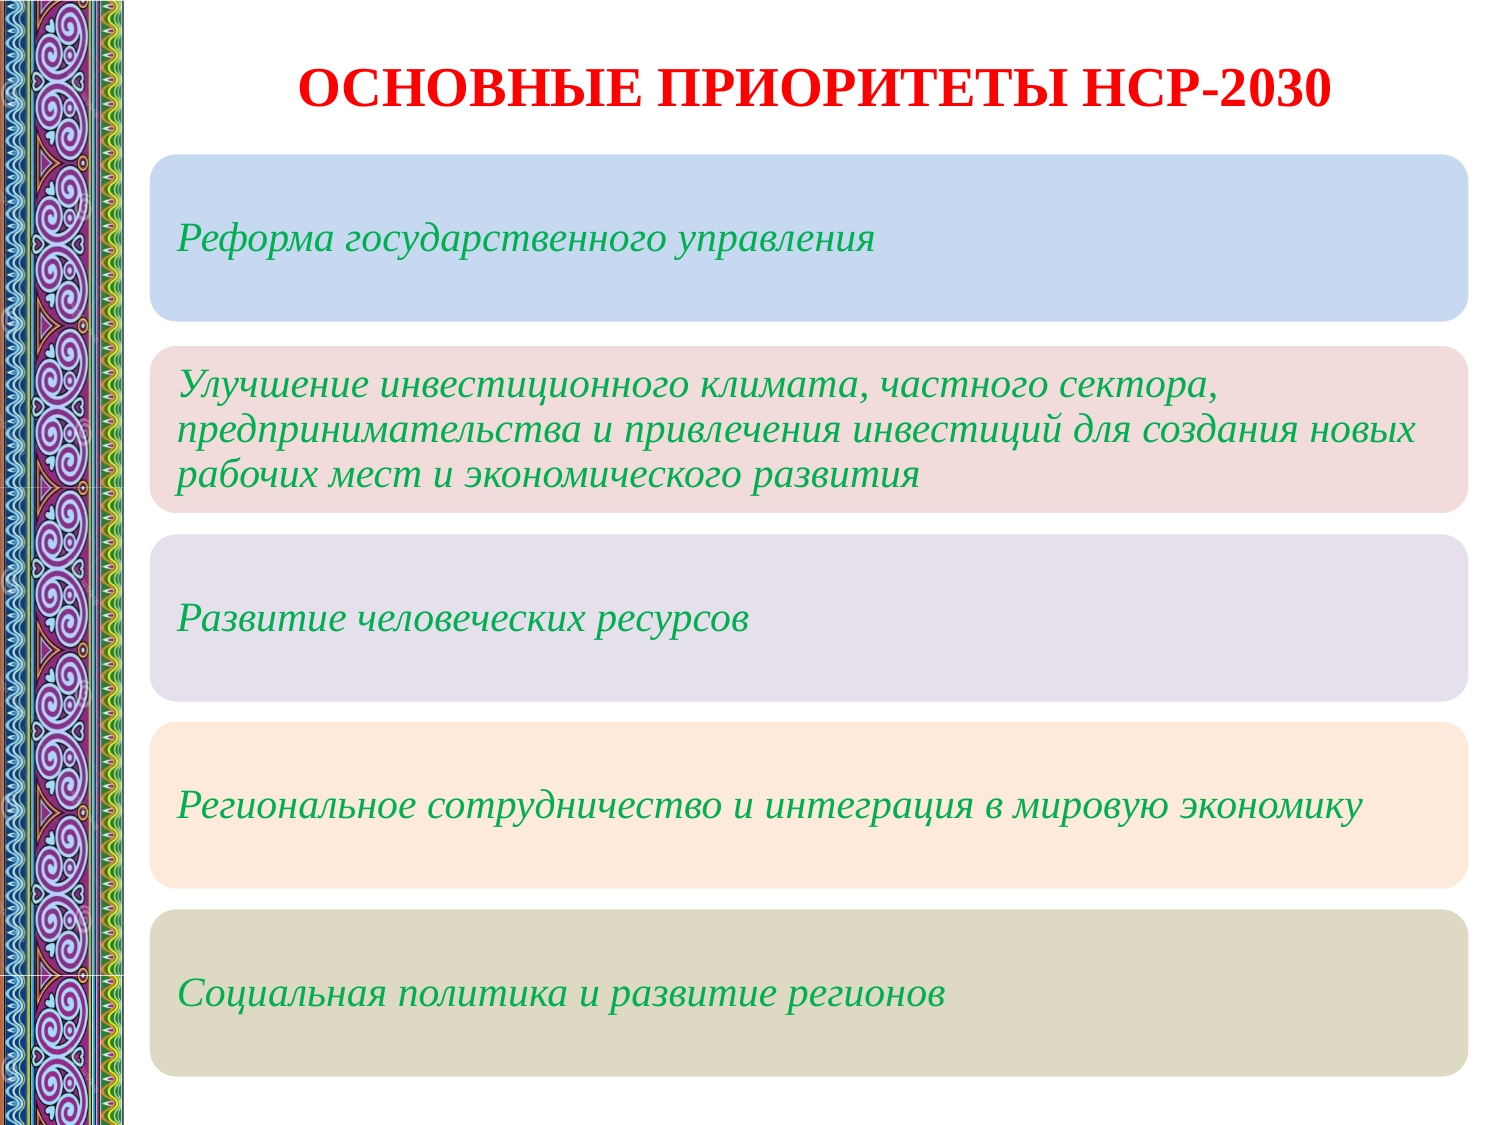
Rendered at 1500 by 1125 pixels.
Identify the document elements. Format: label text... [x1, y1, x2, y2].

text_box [0, 0, 125, 1125]
title ОСНОВНЫЕ ПРИОРИТЕТЫ НСР-2030 [147, 30, 1483, 138]
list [147, 152, 1471, 1083]
